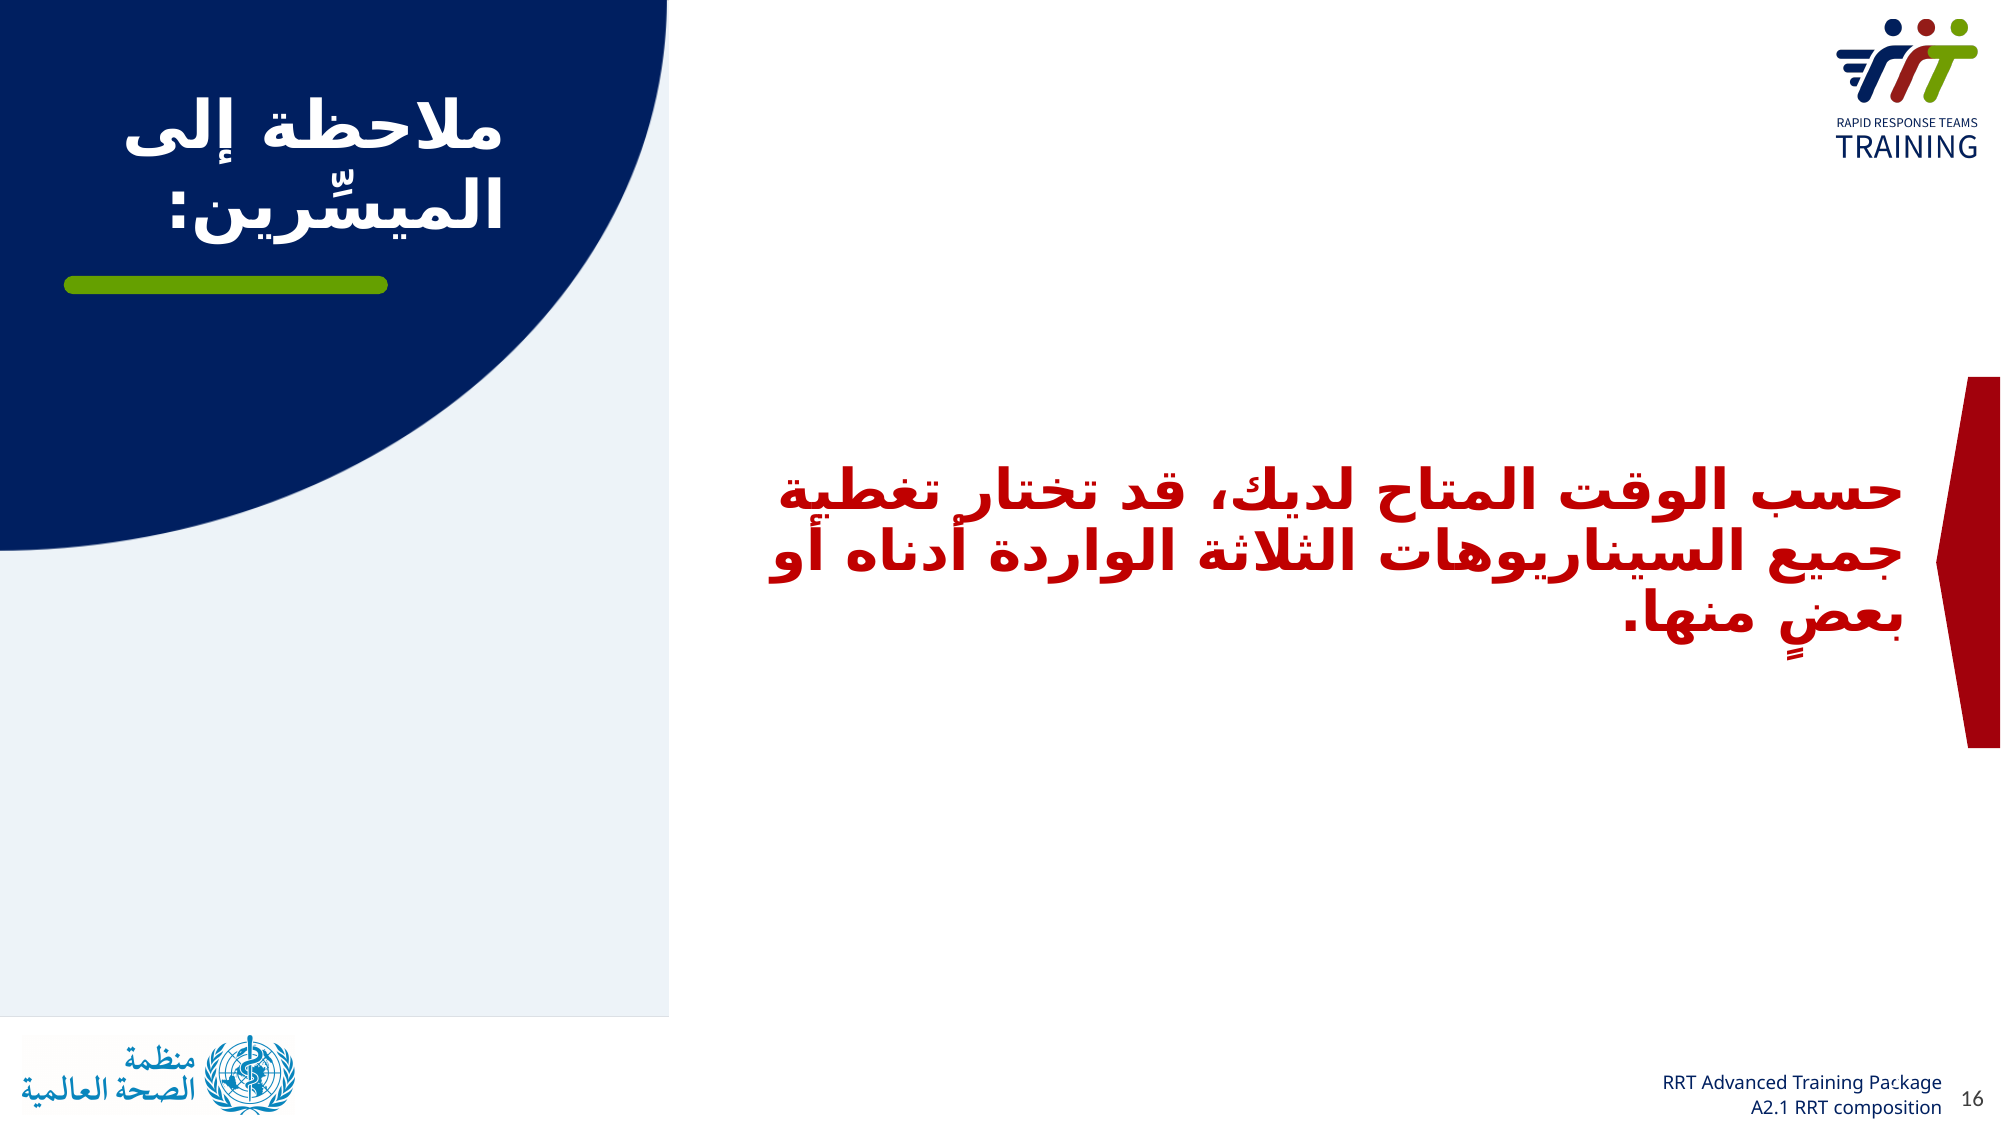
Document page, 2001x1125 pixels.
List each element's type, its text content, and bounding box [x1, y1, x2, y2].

picture [22, 1035, 295, 1115]
text_box ملاحظة إلى الميسِّرين: [0, 74, 514, 249]
list حسب الوقت المتاح لديك، قد تختار تغطية جميع السيناريوهات الثلاثة الواردة أدناه أو بعضٍ منها. [701, 250, 1937, 783]
picture [0, 0, 669, 1018]
picture [1835, 19, 1978, 167]
slide_number 16 [1882, 1037, 1922, 1082]
text_box [63, 275, 388, 295]
picture [252, 1050, 258, 1059]
